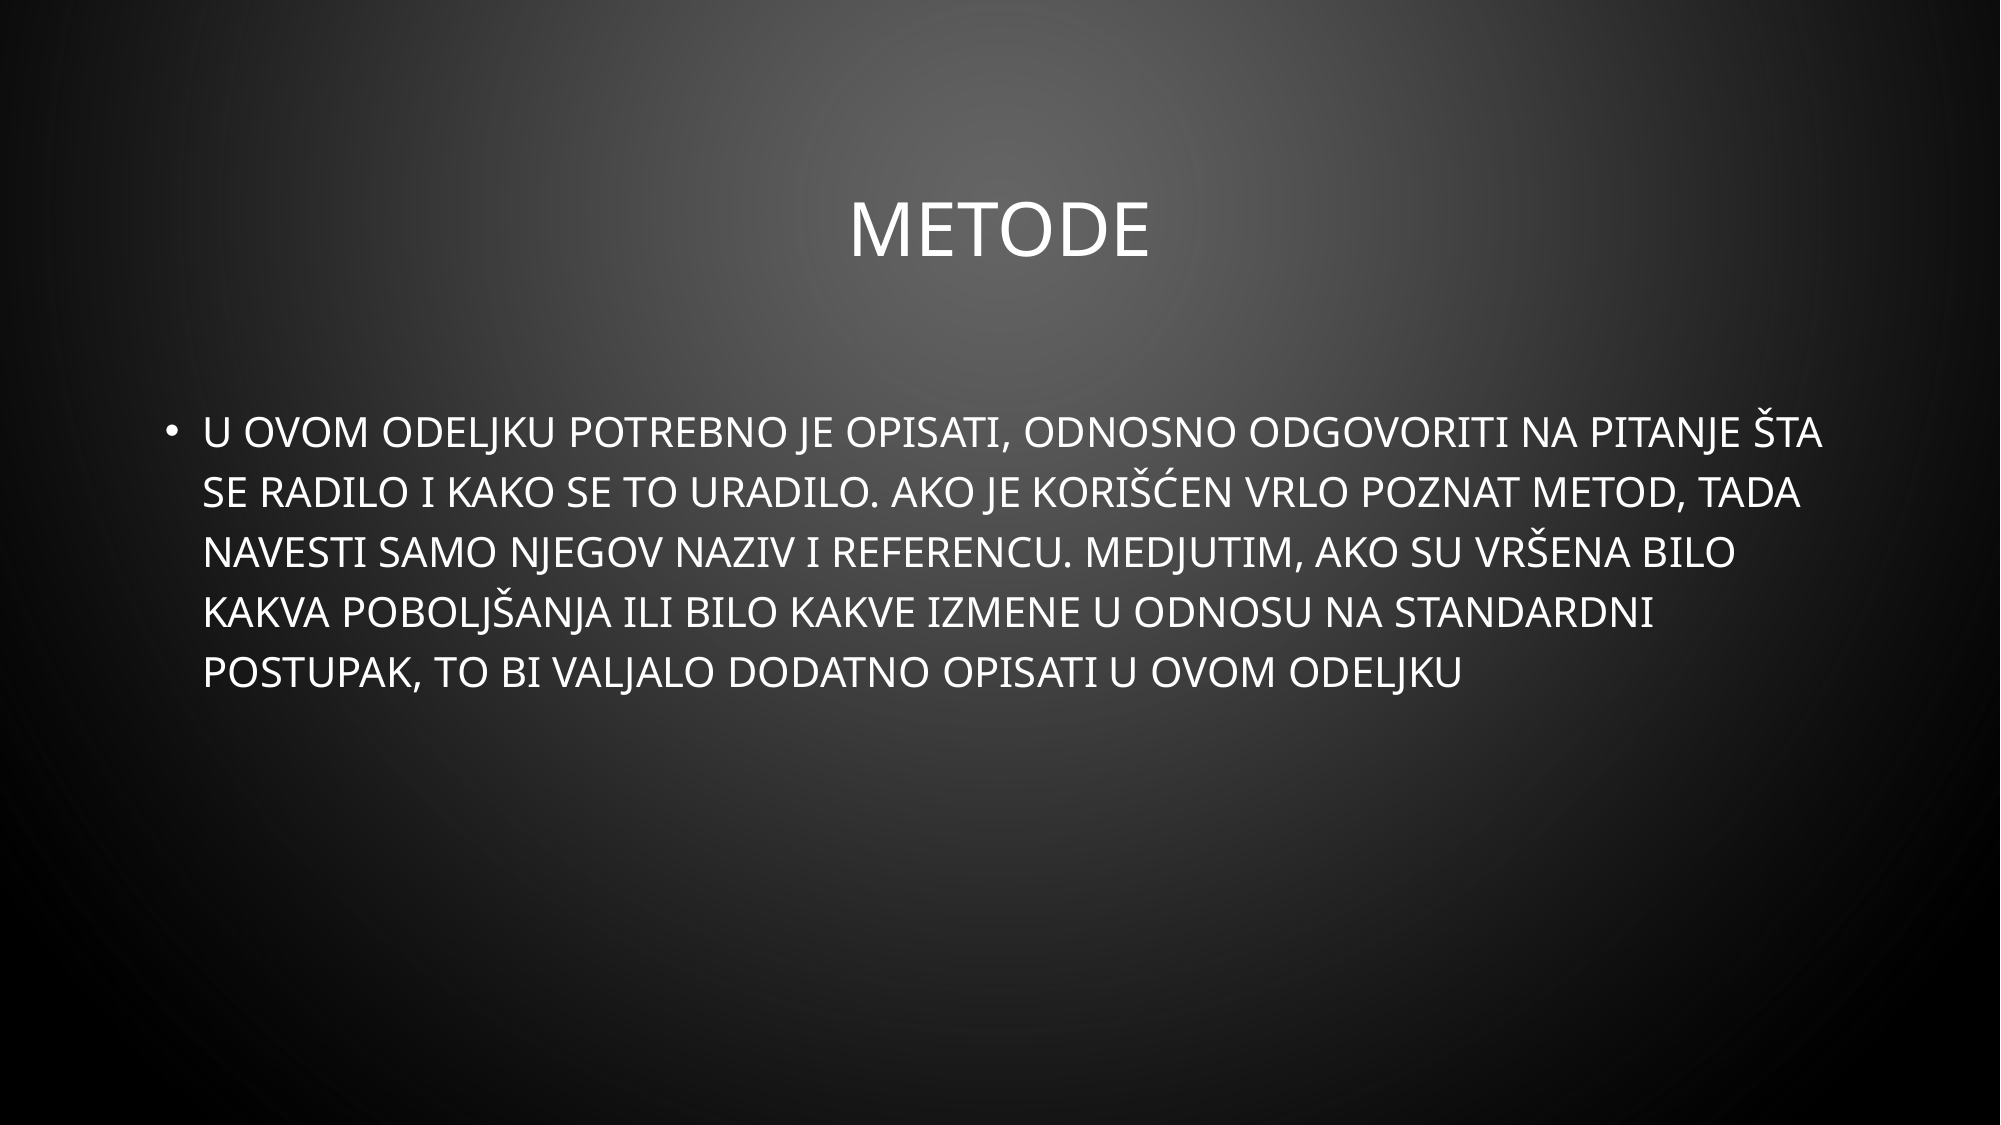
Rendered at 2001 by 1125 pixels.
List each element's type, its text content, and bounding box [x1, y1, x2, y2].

picture [0, 0, 2000, 1125]
title Metode [149, 101, 1851, 364]
list U ovom odeljku potrebno je opisati, odnosno odgovoriti na pitanje šta se radilo i kako se to uradilo. Ako je korišćen vrlo poznat metod, tada navesti samo njegov naziv i referencu. Medjutim, ako su vršena bilo kakva poboljšanja ili bilo kakve izmene u odnosu na standardni postupak, to bi valjalo dodatno opisati u ovom odeljku [149, 388, 1851, 950]
